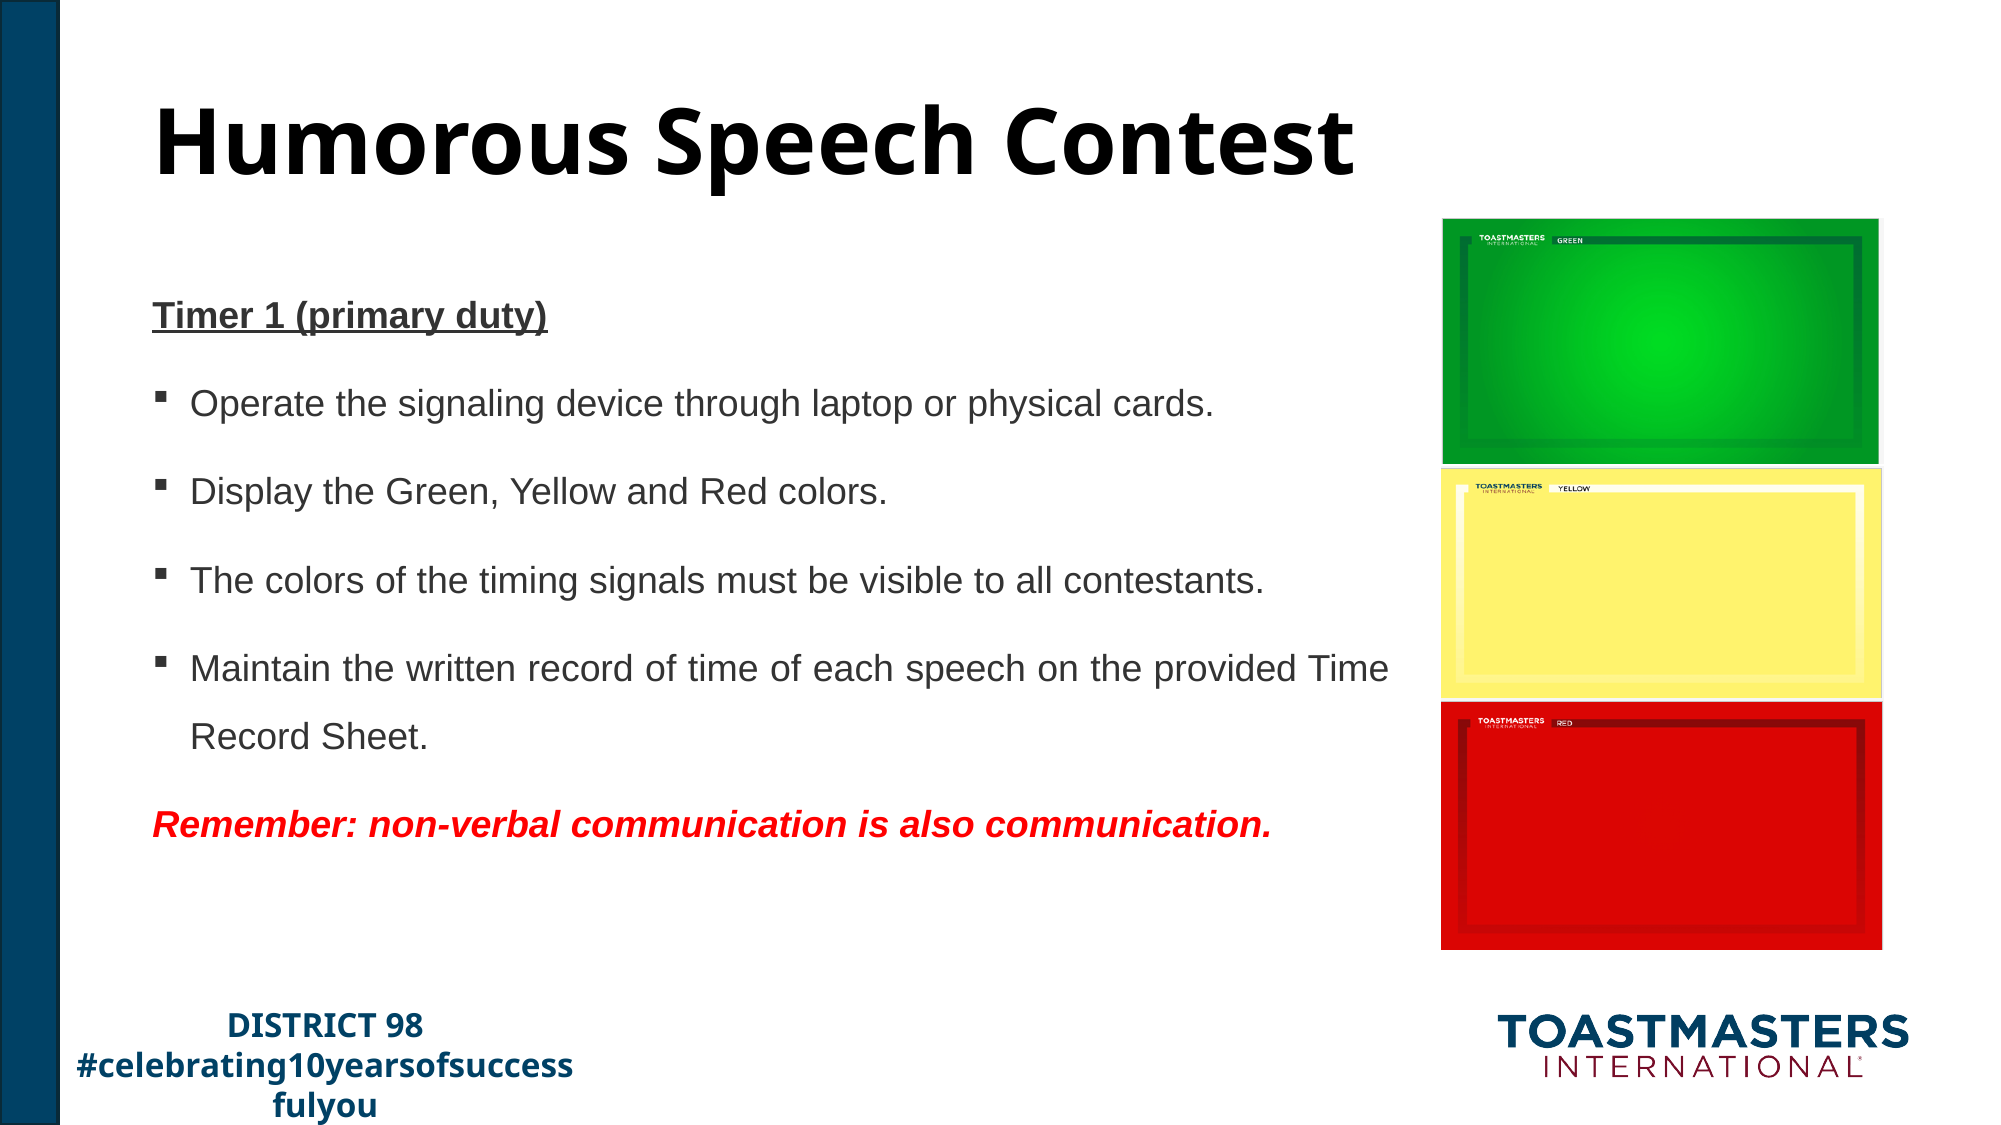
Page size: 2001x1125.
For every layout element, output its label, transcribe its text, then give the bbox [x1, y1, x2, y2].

title Humorous Speech Contest [137, 59, 1944, 229]
text_box [0, 0, 60, 1125]
picture [1383, 466, 2000, 1125]
list Timer 1 (primary duty) Operate the signaling device through laptop or physical cards. Display the Green, Yellow and Red colors. The colors of the timing signals must be visible to all contestants. Maintain the written record of time of each speech on the provided Time Record Sheet. Remember: non-verbal communication is also communication. [137, 260, 1405, 950]
text_box DISTRICT 98 #celebrating10yearsofsuccessfulyou [57, 996, 593, 1125]
picture [1440, 217, 1884, 465]
